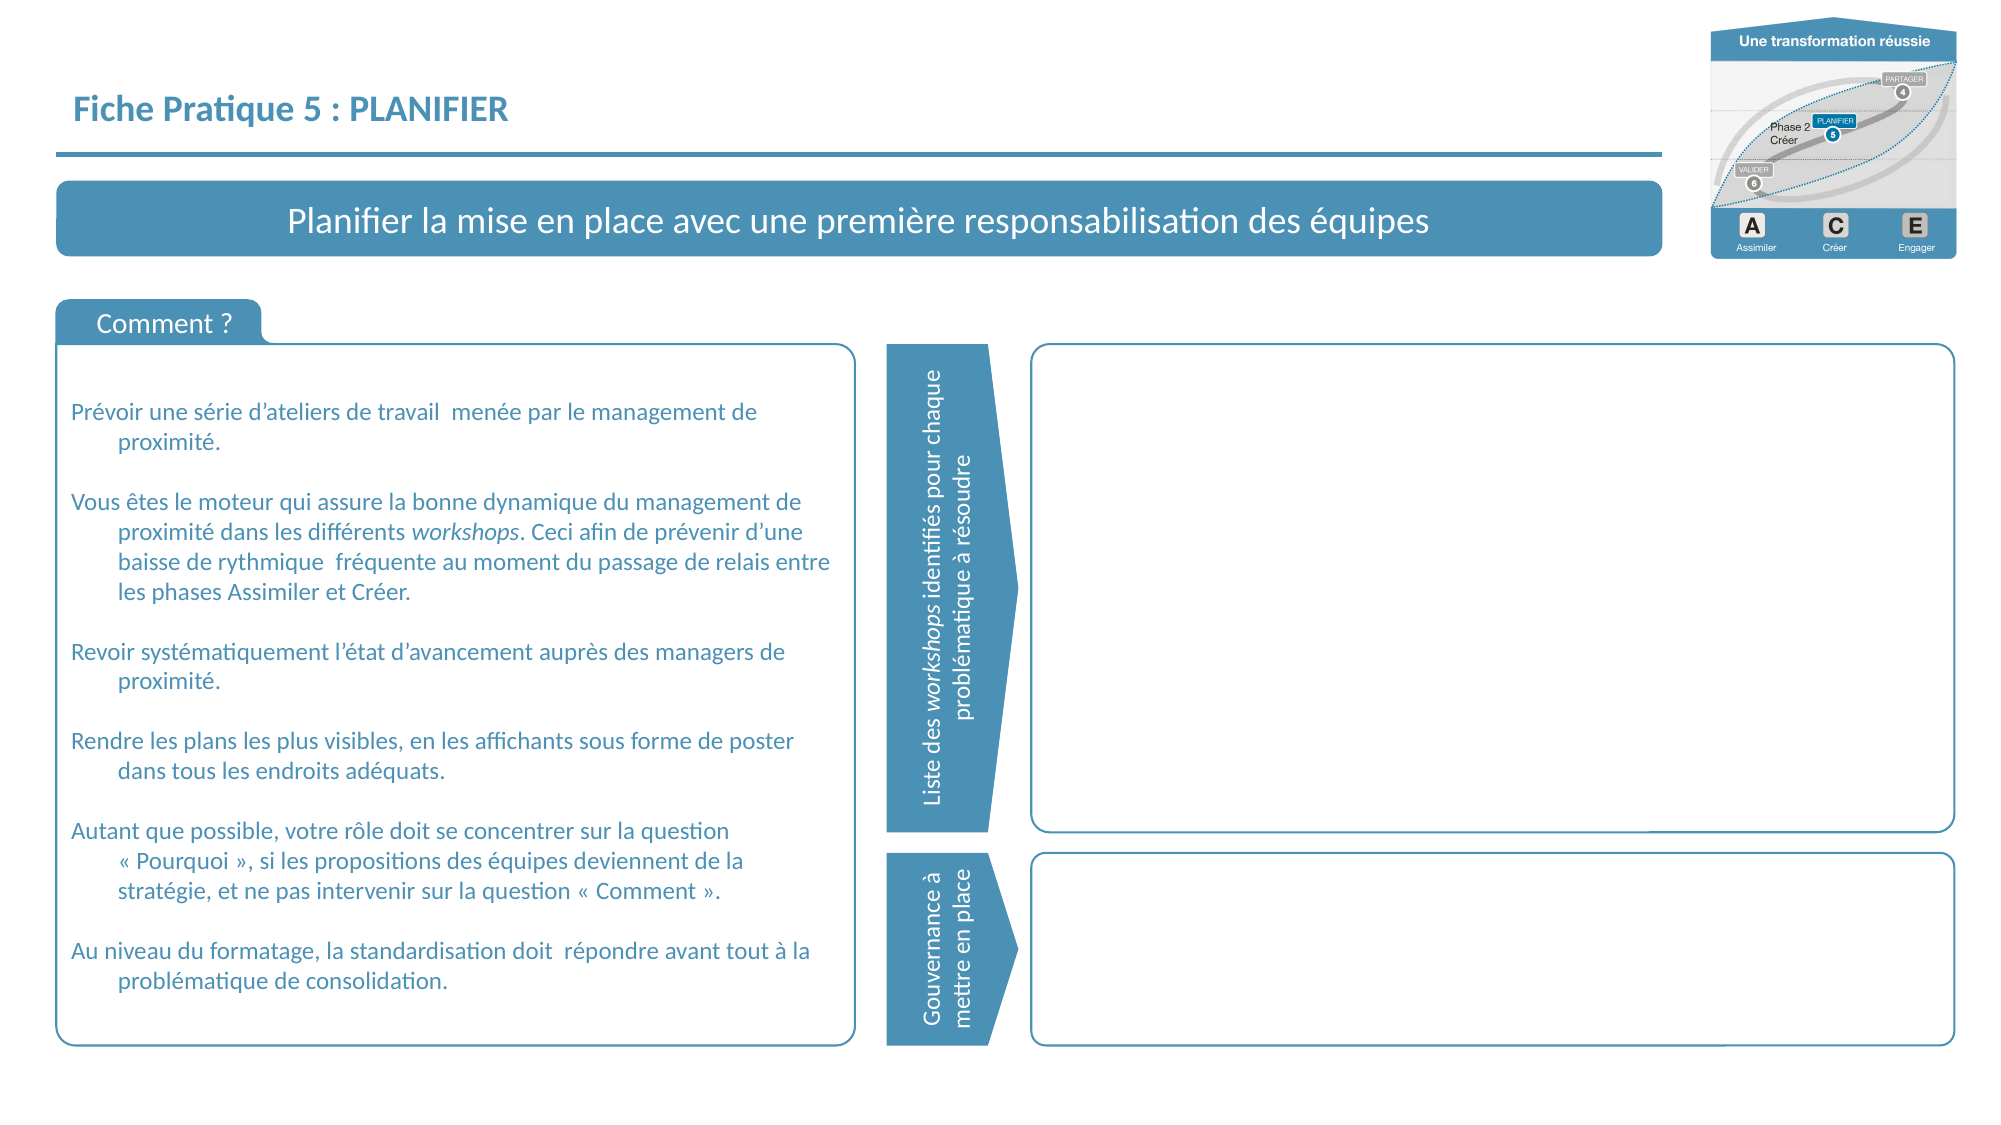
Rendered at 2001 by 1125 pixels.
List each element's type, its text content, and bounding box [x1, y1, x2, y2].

text_box Comment ? [55, 299, 275, 343]
text_box Planifier la mise en place avec une première responsabilisation des équipes [55, 179, 1664, 258]
text_box Prévoir une série d’ateliers de travail menée par le management de proximité. Vous êtes le moteur qui assure la bonne dynamique du management de proximité dans les différents workshops. Ceci afin de prévenir d’une baisse de rythmique fréquente au moment du passage de relais entre les phases Assimiler et Créer. Revoir systématiquement l’état d’avancement auprès des managers de proximité. Rendre les plans les plus visibles, en les affichants sous forme de poster dans tous les endroits adéquats. Autant que possible, votre rôle doit se concentrer sur la question « Pourquoi », si les propositions des équipes deviennent de la stratégie, et ne pas intervenir sur la question « Comment ». Au niveau du formatage, la standardisation doit répondre avant tout à la problématique de consolidation. [55, 343, 856, 1047]
picture [1707, 15, 1961, 262]
text_box [1030, 851, 1956, 1047]
text_box Gouvernance à mettre en place [885, 851, 1020, 1047]
text_box Fiche Pratique 5 : PLANIFIER [58, 76, 525, 136]
text_box [1030, 343, 1956, 834]
text_box Liste des workshops identifiés pour chaque problématique à résoudre [885, 343, 1020, 834]
